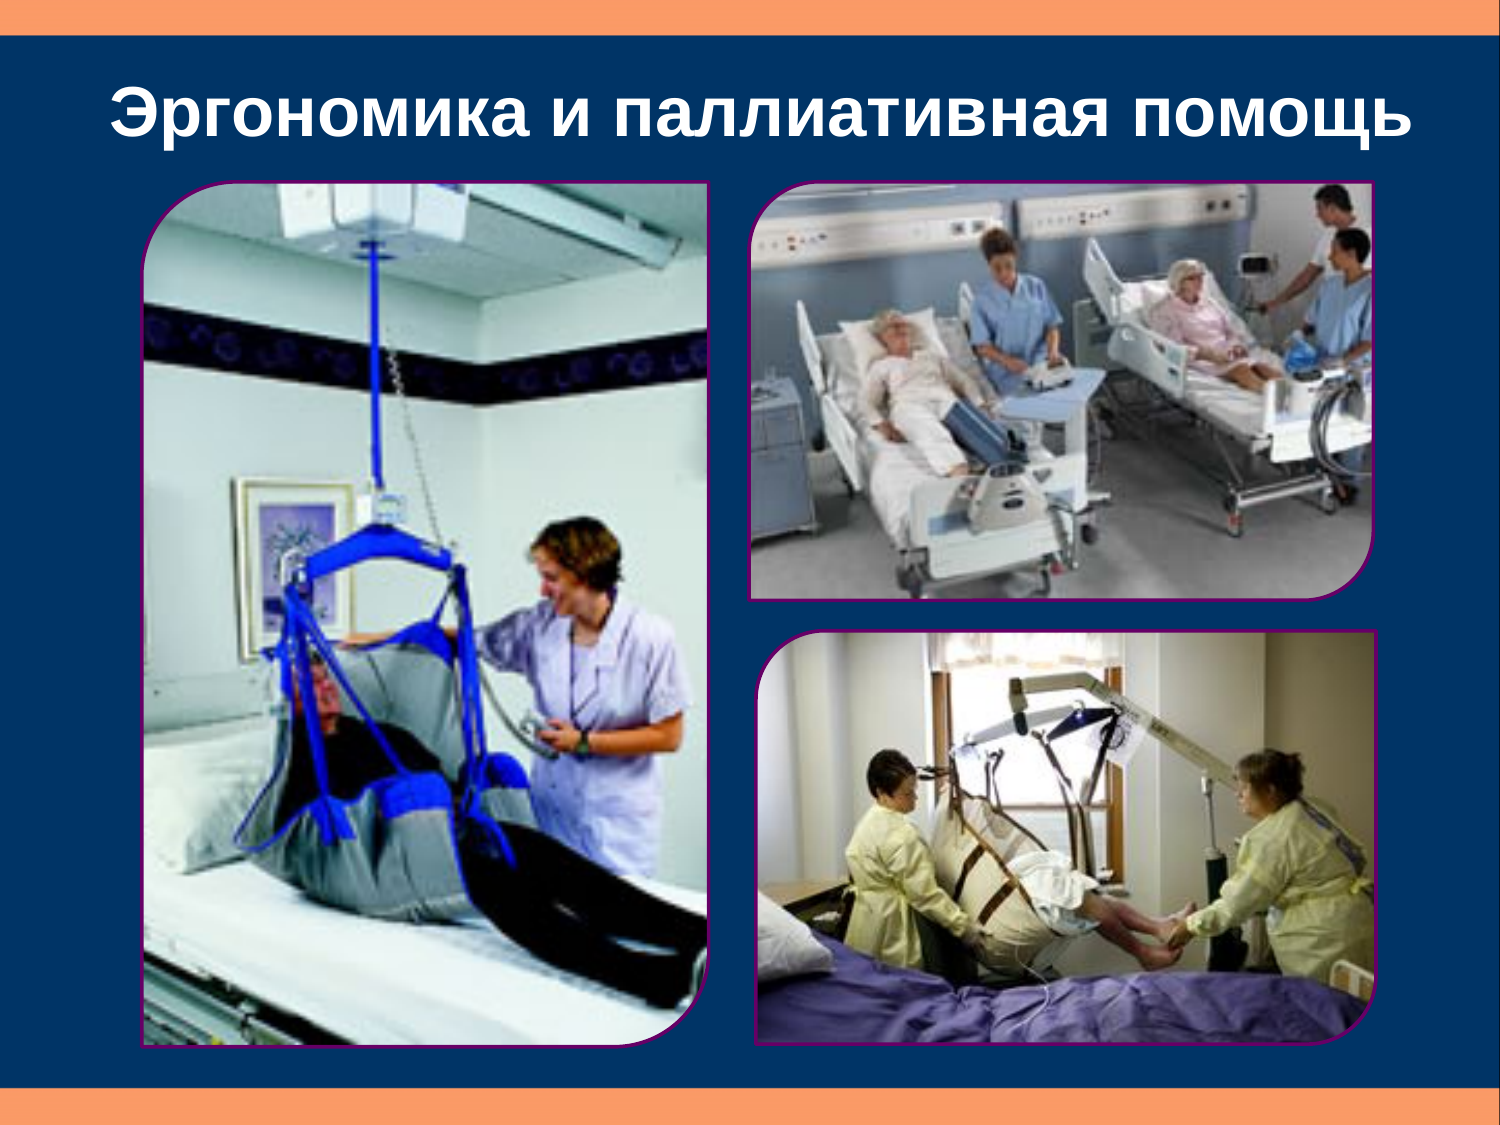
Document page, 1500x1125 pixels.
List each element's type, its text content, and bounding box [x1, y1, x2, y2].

picture [0, 0, 1500, 1125]
text_box Эргономика и паллиативная помощь [94, 68, 1471, 160]
